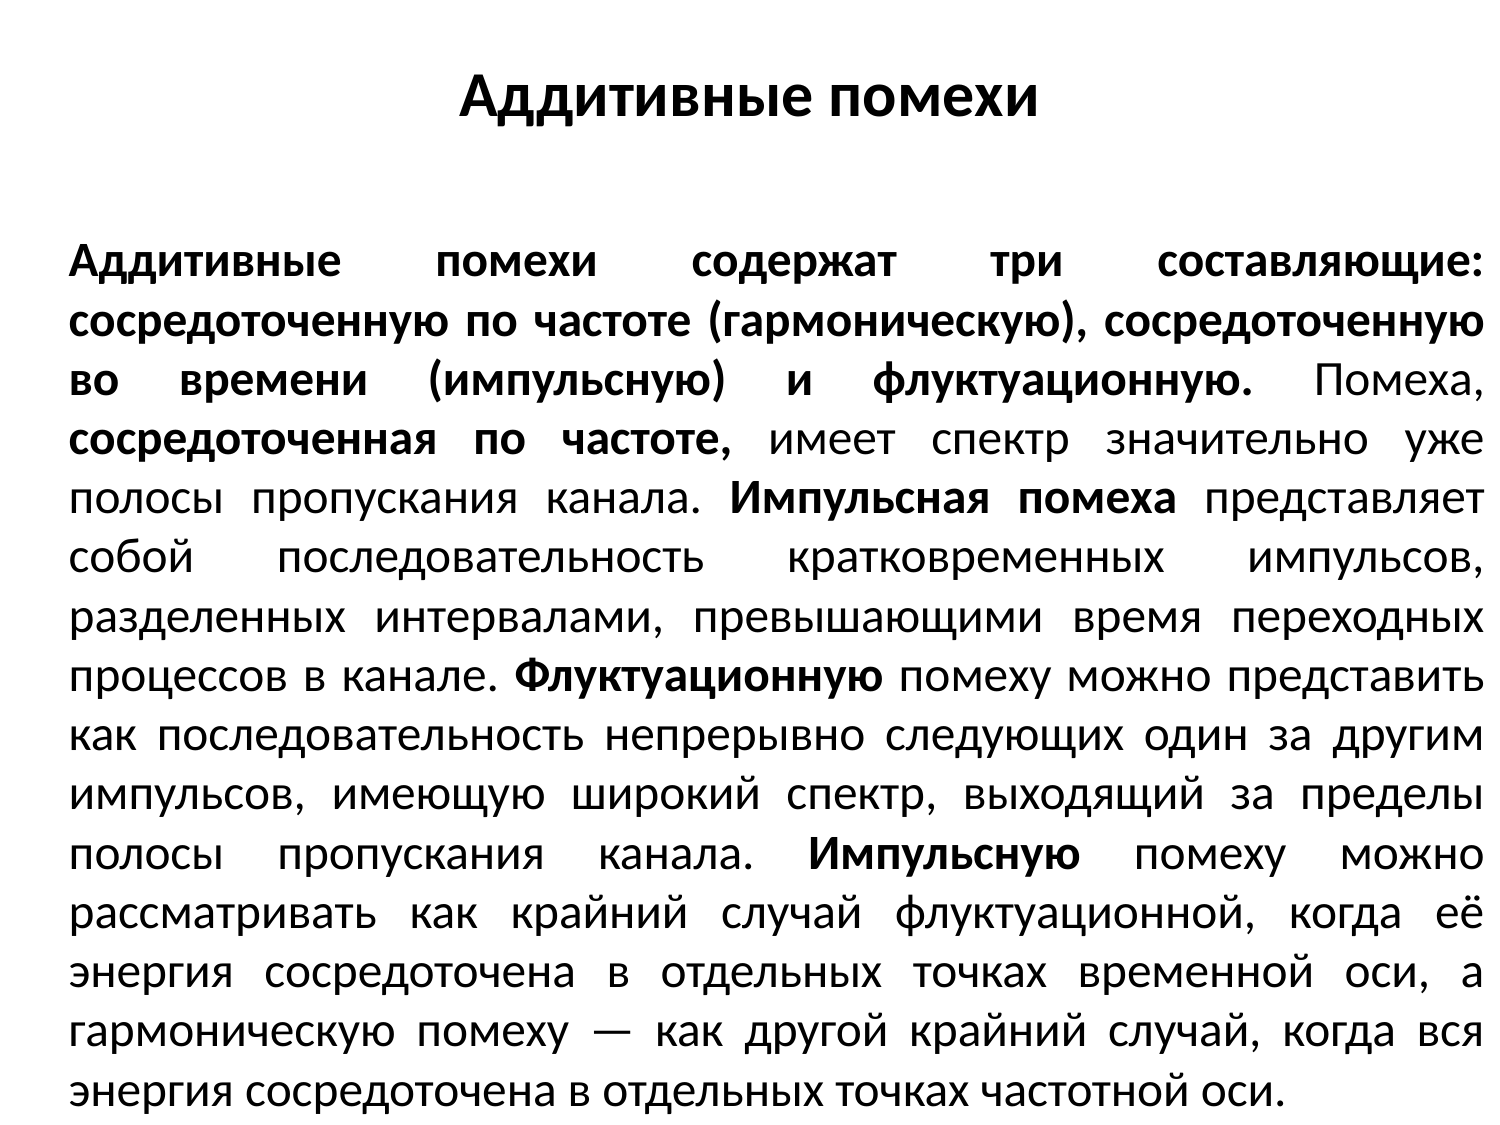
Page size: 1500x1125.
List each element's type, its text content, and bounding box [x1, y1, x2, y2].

title Аддитивные помехи [75, 45, 1425, 138]
list Аддитивные помехи содержат три составляющие: сосредоточенную по частоте (гармоническую), сосредоточенную во времени (импульсную) и флуктуационную. Помеха, сосредоточенная по частоте, имеет спектр значительно уже полосы пропускания канала. Импульсная помеха представляет собой последовательность кратковременных импульсов, разделенных интервалами, превышающими время переходных процессов в канале. Флуктуационную помеху можно представить как последовательность непрерывно следующих один за другим импульсов, имеющую широкий спектр, выходящий за пределы полосы пропускания канала. Импульсную помеху можно рассматривать как крайний случай флуктуационной, когда её энергия сосредоточена в отдельных точках временной оси, а гармоническую помеху — как другой крайний случай, когда вся энергия сосредоточена в отдельных точках частотной оси. [0, 219, 1500, 1125]
